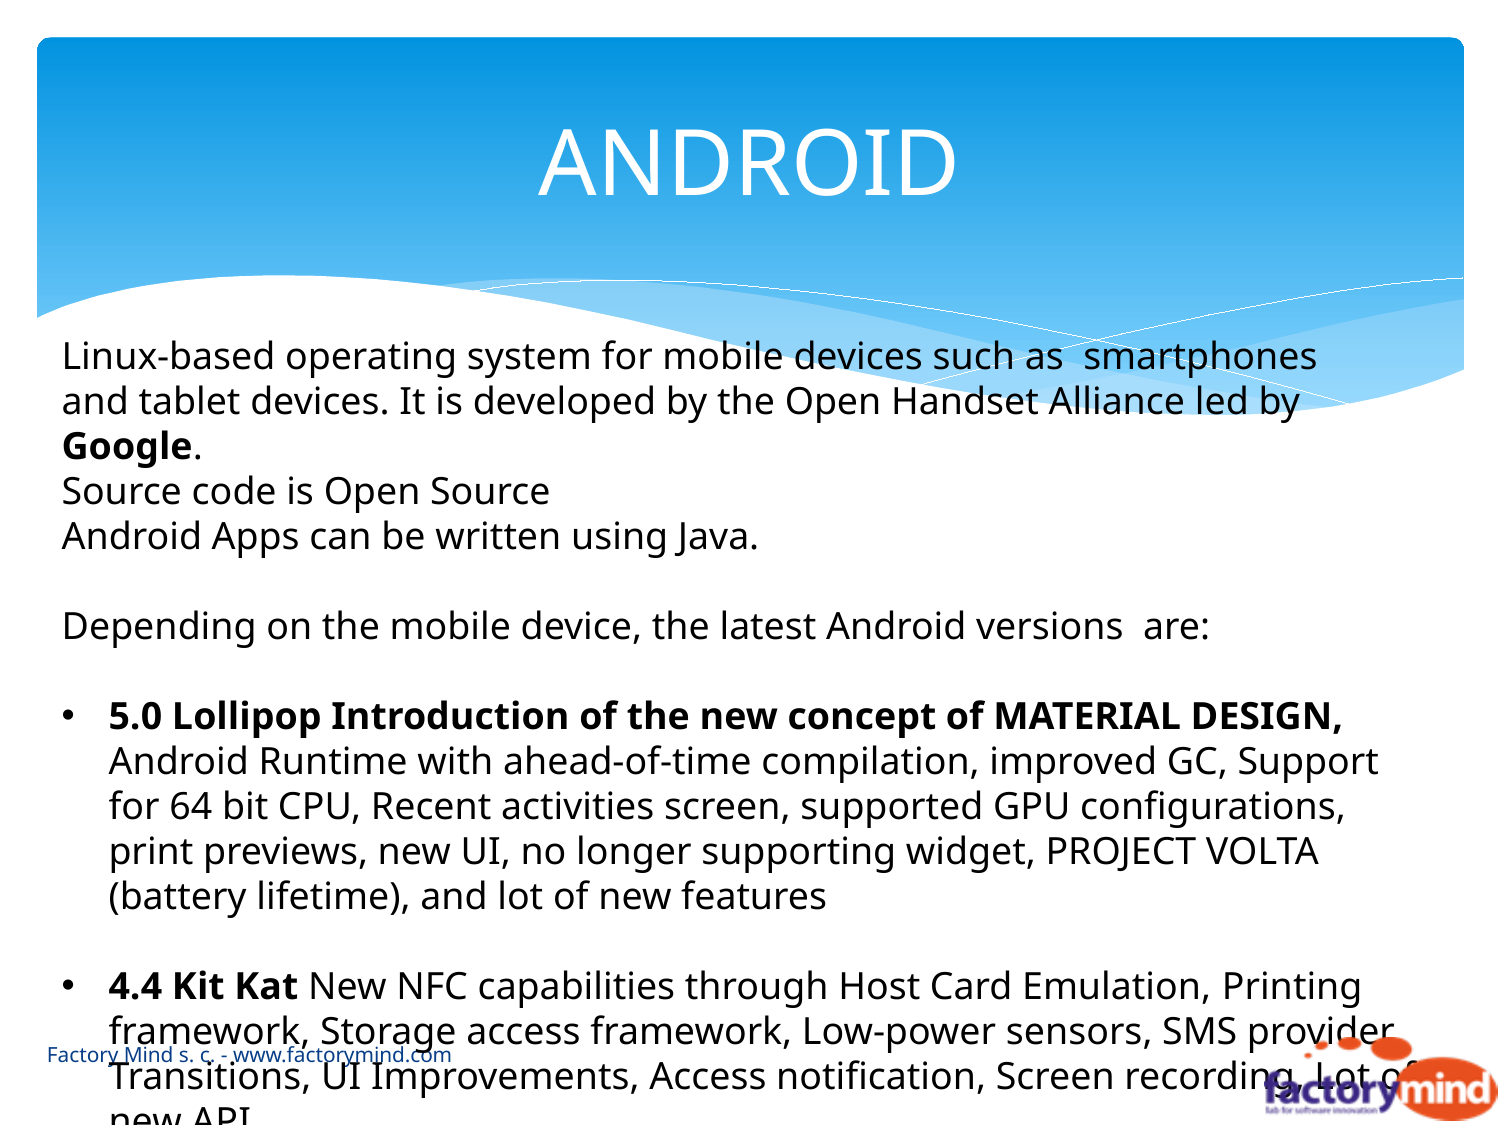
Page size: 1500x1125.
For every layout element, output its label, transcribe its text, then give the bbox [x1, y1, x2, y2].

footer Factory Mind s. c. - www.factorymind.com [31, 1025, 653, 1086]
picture [1264, 1036, 1498, 1122]
title ANDROID [75, 55, 1425, 261]
text_box Linux-based operating system for mobile devices such as smartphones and tablet devices. It is developed by the Open Handset Alliance led by Google. Source code is Open Source Android Apps can be written using Java. Depending on the mobile device, the latest Android versions are: 5.0 Lollipop Introduction of the new concept of MATERIAL DESIGN, Android Runtime with ahead-of-time compilation, improved GC, Support for 64 bit CPU, Recent activities screen, supported GPU configurations, print previews, new UI, no longer supporting widget, PROJECT VOLTA (battery lifetime), and lot of new features 4.4 Kit Kat New NFC capabilities through Host Card Emulation, Printing framework, Storage access framework, Low-power sensors, SMS provider, Transitions, UI Improvements, Access notification, Screen recording, Lot of new API [46, 324, 1454, 1125]
